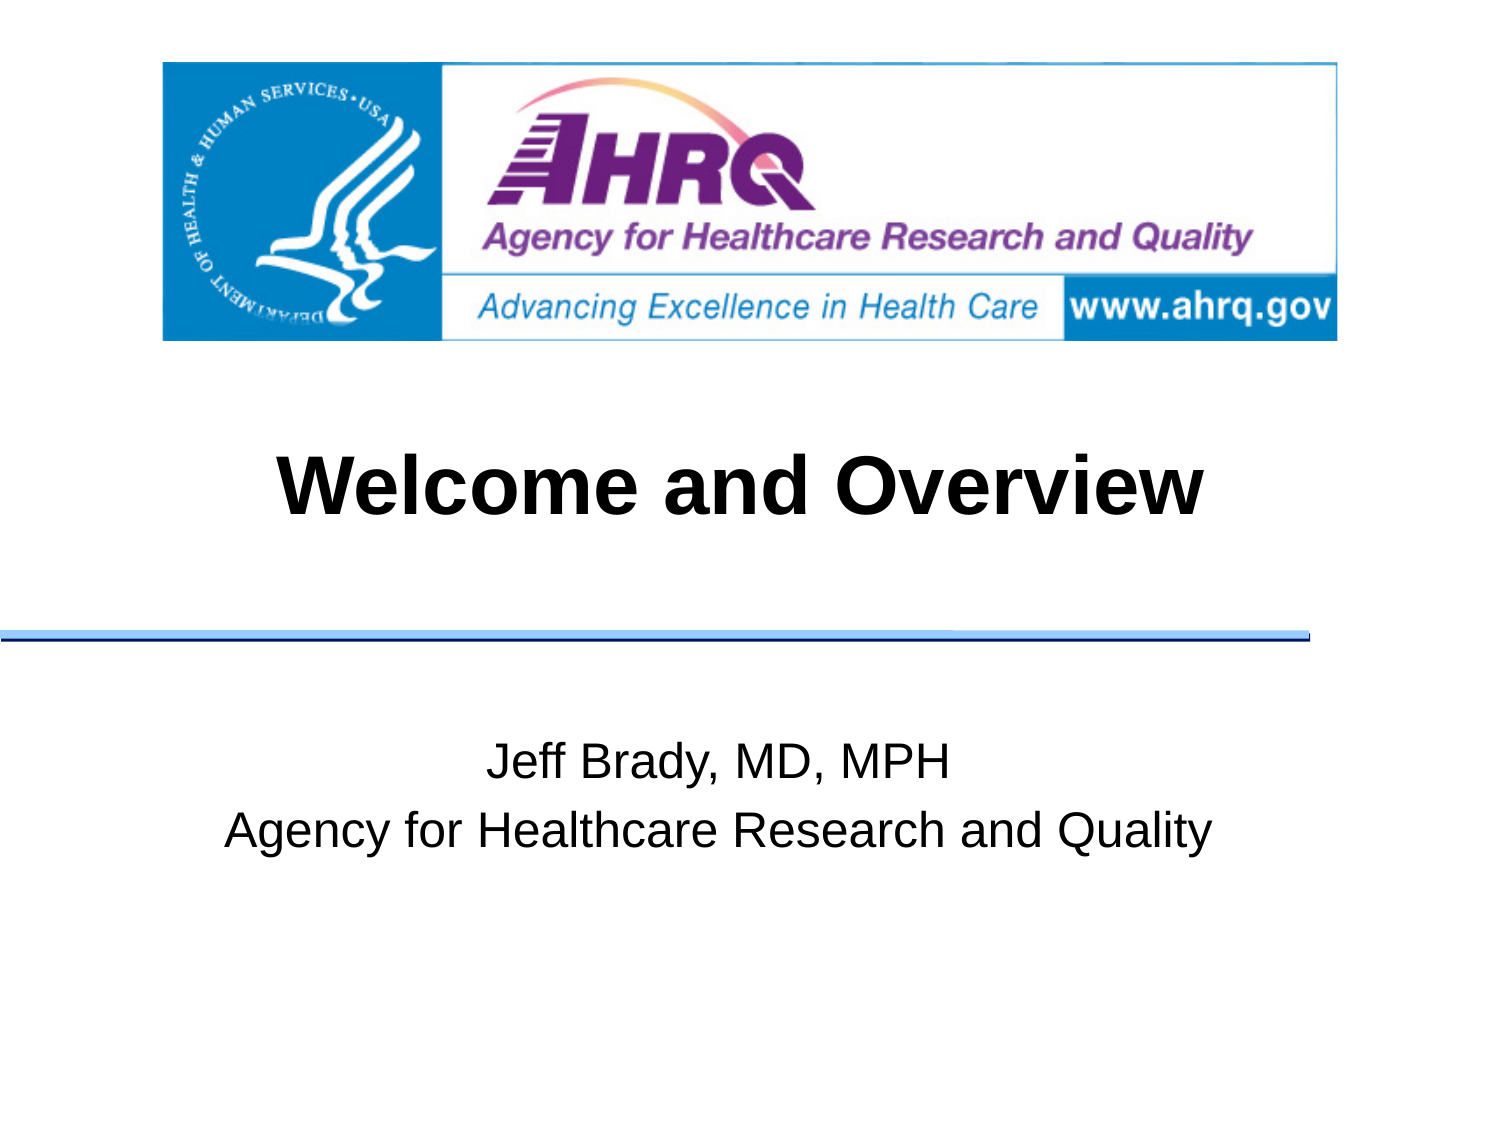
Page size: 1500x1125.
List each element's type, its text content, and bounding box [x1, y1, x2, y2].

title Welcome and Overview [77, 438, 1404, 640]
subtitle Jeff Brady, MD, MPH Agency for Healthcare Research and Quality [161, 728, 1276, 1042]
